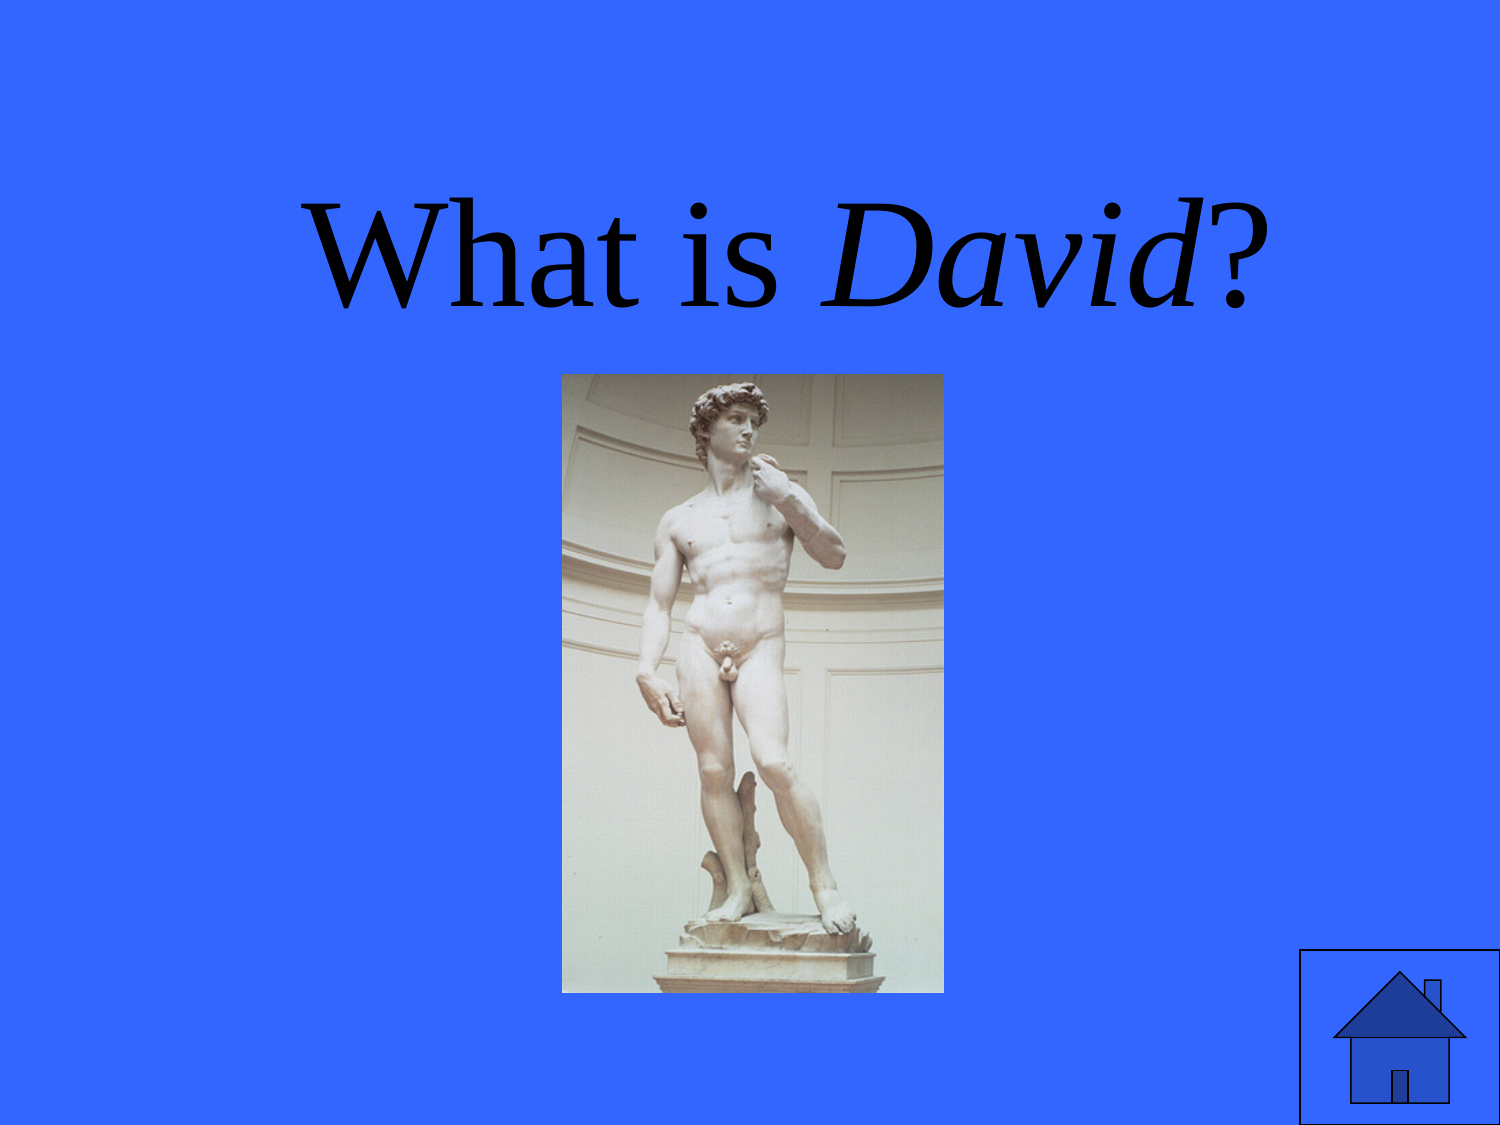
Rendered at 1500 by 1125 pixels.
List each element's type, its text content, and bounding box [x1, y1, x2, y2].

text_box [1299, 950, 1500, 1125]
picture [562, 374, 944, 994]
title What is David? [150, 149, 1425, 338]
